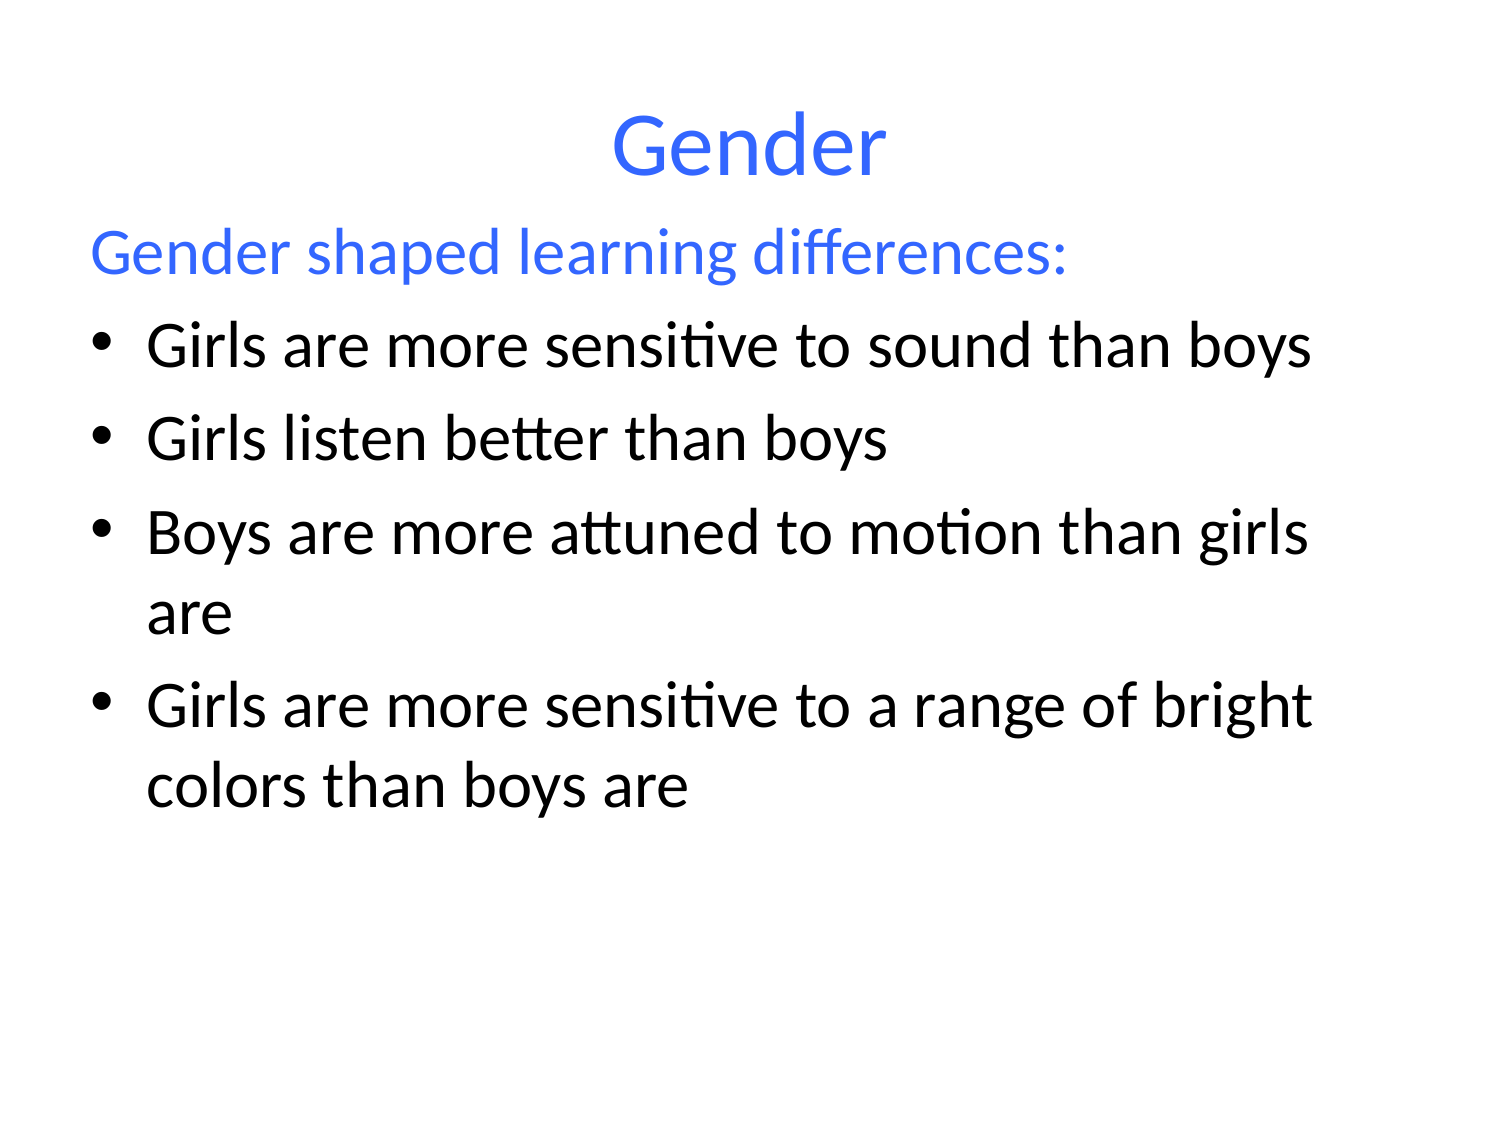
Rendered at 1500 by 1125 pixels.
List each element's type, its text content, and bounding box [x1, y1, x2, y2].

list Gender shaped learning differences: Girls are more sensitive to sound than boys Girls listen better than boys Boys are more attuned to motion than girls are Girls are more sensitive to a range of bright colors than boys are [75, 200, 1425, 1005]
title Gender [75, 45, 1425, 200]
